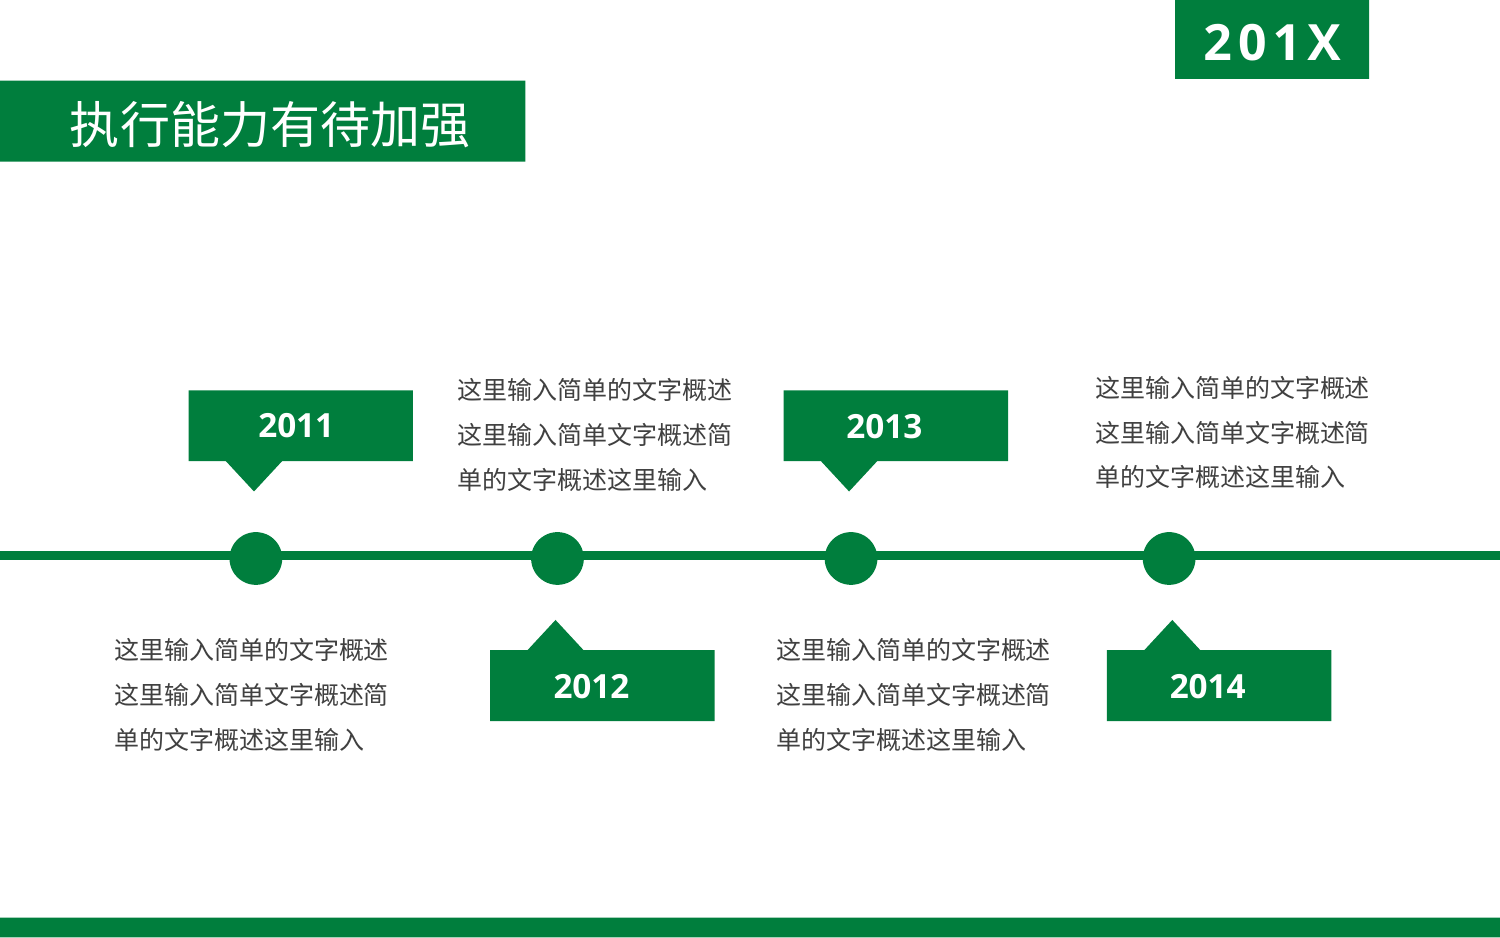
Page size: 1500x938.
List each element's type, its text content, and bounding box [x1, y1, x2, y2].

text_box 执行能力有待加强 [55, 85, 485, 161]
text_box 201X [1188, 3, 1356, 78]
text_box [783, 390, 1009, 586]
text_box [1173, 0, 1371, 81]
text_box 这里输入简单的文字概述这里输入简单文字概述简单的文字概述这里输入 [99, 612, 420, 762]
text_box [489, 531, 715, 722]
text_box 这里输入简单的文字概述这里输入简单文字概述简单的文字概述这里输入 [761, 612, 1082, 762]
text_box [188, 390, 414, 586]
text_box 这里输入简单的文字概述这里输入简单文字概述简单的文字概述这里输入 [442, 352, 763, 503]
text_box [0, 916, 1500, 938]
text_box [1106, 531, 1332, 722]
text_box [0, 79, 528, 164]
text_box 这里输入简单的文字概述这里输入简单文字概述简单的文字概述这里输入 [1080, 349, 1401, 500]
